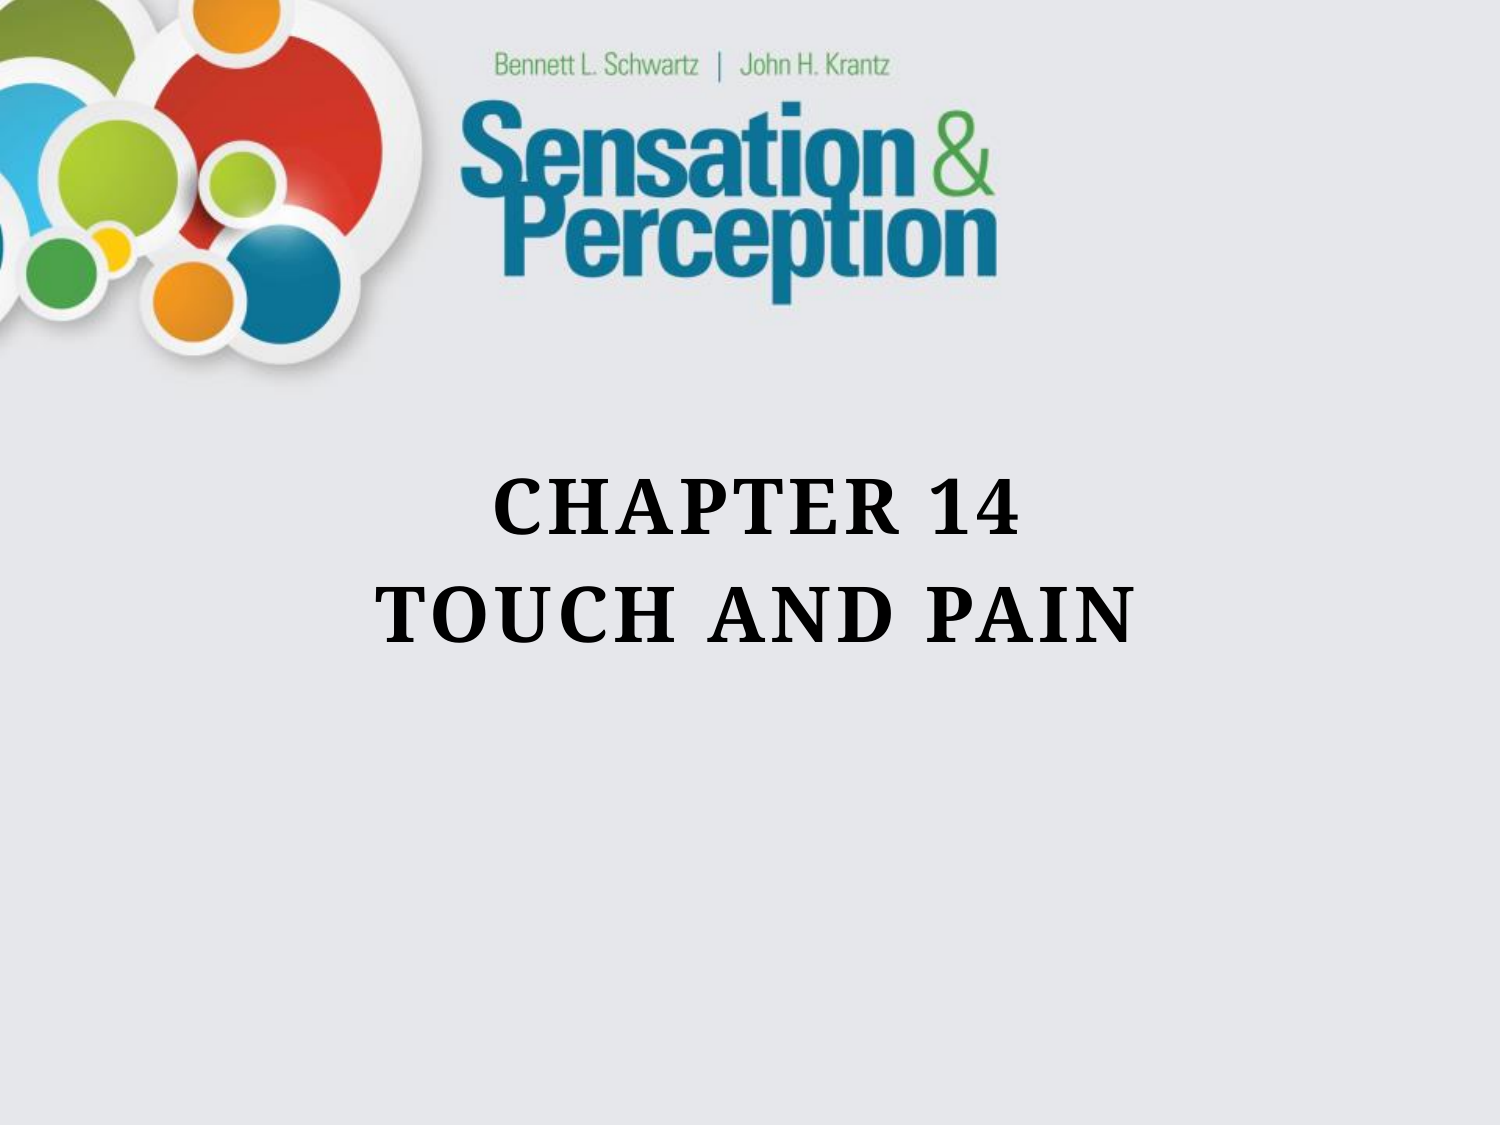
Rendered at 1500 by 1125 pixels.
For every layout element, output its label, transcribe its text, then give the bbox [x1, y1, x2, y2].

picture [0, 0, 1500, 1125]
list CHAPTER 14 TOUCH AND PAIN [224, 450, 1288, 725]
